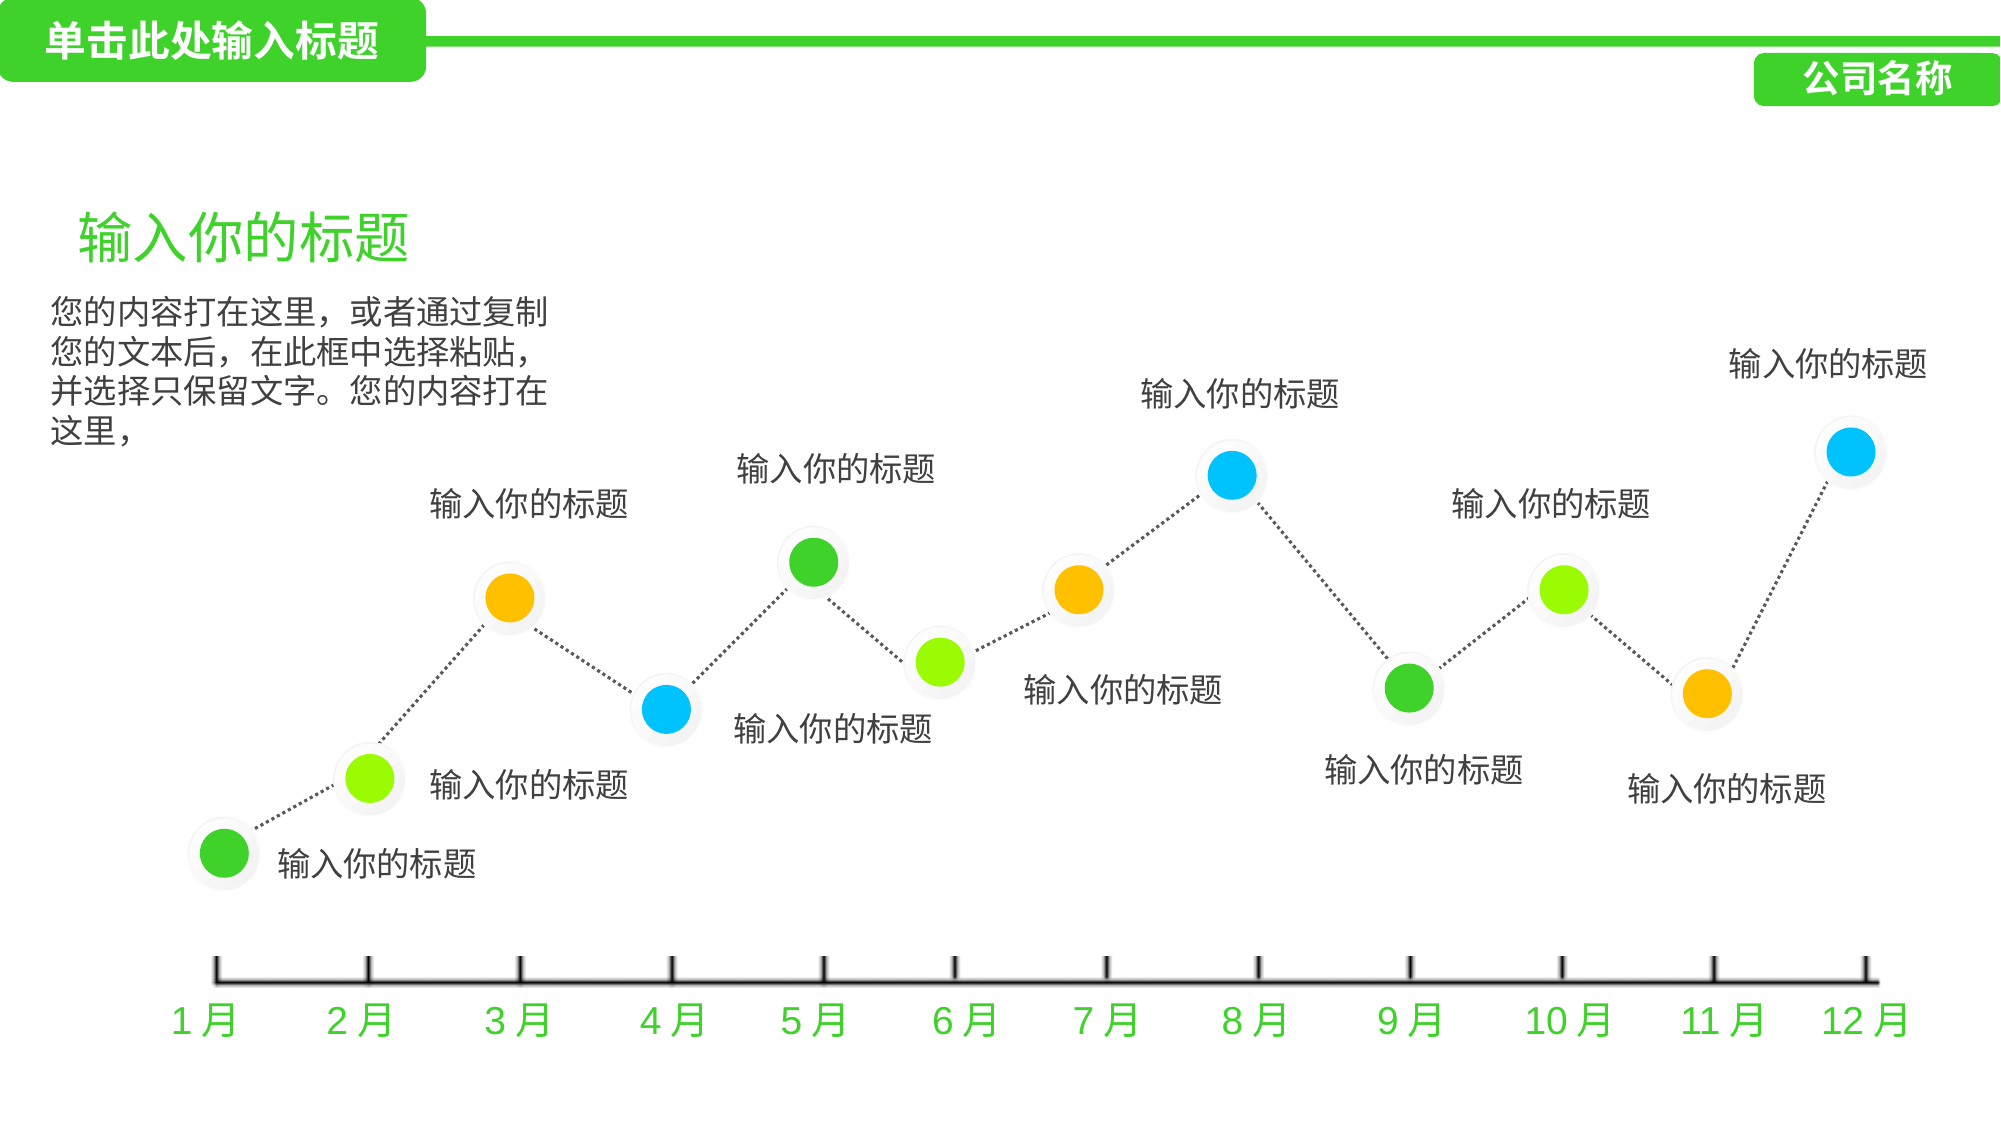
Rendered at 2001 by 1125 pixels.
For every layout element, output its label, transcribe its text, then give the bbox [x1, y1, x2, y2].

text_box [1527, 553, 1601, 724]
text_box 输入你的标题 [62, 195, 426, 277]
text_box 5月 [765, 1021, 865, 1050]
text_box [473, 561, 547, 732]
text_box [0, 0, 424, 80]
text_box 输入你的标题 [1309, 741, 1372, 797]
text_box 输入你的标题 [262, 836, 333, 891]
text_box 11月 [1665, 1021, 1784, 1050]
text_box 9月 [1362, 1021, 1462, 1050]
text_box 输入你的标题 [1744, 761, 1842, 816]
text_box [1391, 589, 1527, 706]
text_box 7月 [1057, 1021, 1157, 1050]
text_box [369, 615, 493, 754]
text_box 输入你的标题 [414, 475, 645, 530]
text_box 4月 [625, 1021, 725, 1050]
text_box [1249, 492, 1427, 706]
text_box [1096, 457, 1195, 573]
text_box 输入你的标题 [1446, 741, 1539, 797]
text_box 您的内容打在这里，或者通过复制您的文本后，在此框中选择粘贴，并选择只保留文字。您的内容打在这里， [36, 283, 597, 458]
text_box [1195, 439, 1269, 610]
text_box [1601, 606, 1683, 694]
text_box 输入你的标题 [1436, 475, 1667, 530]
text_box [547, 612, 683, 727]
text_box 2月 [311, 1021, 411, 1050]
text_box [851, 586, 923, 680]
text_box 输入你的标题 [718, 700, 903, 755]
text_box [1707, 469, 1834, 719]
text_box 8月 [1206, 1021, 1306, 1050]
picture [112, 956, 1928, 1021]
text_box 输入你的标题 [1116, 661, 1239, 716]
text_box 输入你的标题 [721, 440, 952, 496]
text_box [903, 625, 977, 797]
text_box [333, 742, 407, 913]
text_box 输入你的标题 [1009, 671, 1042, 716]
text_box 3月 [469, 1021, 569, 1050]
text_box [1670, 657, 1744, 828]
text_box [1042, 553, 1116, 724]
text_box 输入你的标题 [414, 757, 629, 812]
text_box 输入你的标题 [1125, 366, 1355, 421]
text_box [1372, 651, 1446, 823]
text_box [936, 590, 1042, 671]
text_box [241, 778, 333, 836]
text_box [629, 673, 703, 844]
text_box [427, 35, 2000, 48]
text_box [683, 544, 777, 692]
text_box 输入你的标题 [407, 835, 492, 891]
text_box 12月 [1806, 1021, 1927, 1050]
text_box 10月 [1509, 1021, 1631, 1050]
text_box 6月 [917, 1021, 1017, 1050]
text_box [187, 816, 261, 988]
text_box 输入你的标题 [1612, 761, 1670, 816]
text_box 输入你的标题 [1714, 336, 1944, 391]
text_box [777, 525, 851, 697]
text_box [1756, 47, 2000, 108]
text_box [1814, 415, 1888, 586]
text_box 1月 [156, 1021, 256, 1050]
